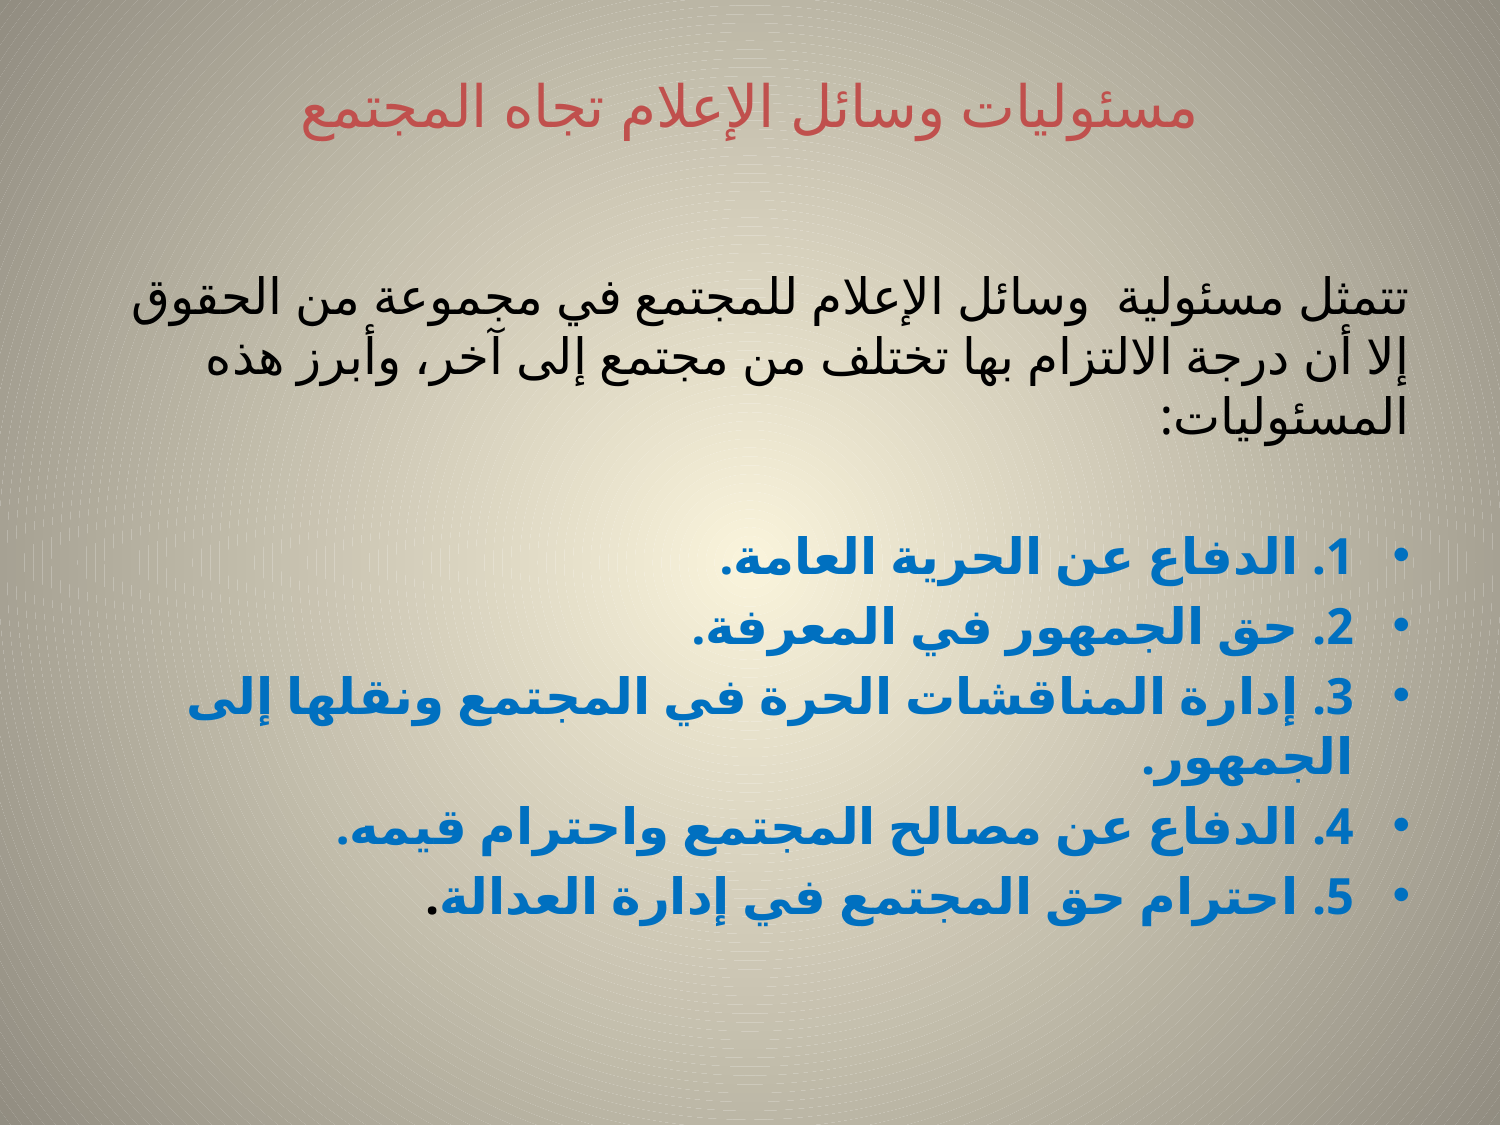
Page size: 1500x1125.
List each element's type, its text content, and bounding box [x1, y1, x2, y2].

title مسئوليات وسائل الإعلام تجاه المجتمع [75, 45, 1425, 233]
list تتمثل مسئولية وسائل الإعلام للمجتمع في مجموعة من الحقوق إلا أن درجة الالتزام بها تختلف من مجتمع إلى آخر، وأبرز هذه المسئوليات: 1. الدفاع عن الحرية العامة. 2. حق الجمهور في المعرفة. 3. إدارة المناقشات الحرة في المجتمع ونقلها إلى الجمهور. 4. الدفاع عن مصالح المجتمع واحترام قيمه. 5. احترام حق المجتمع في إدارة العدالة. [75, 257, 1425, 1000]
